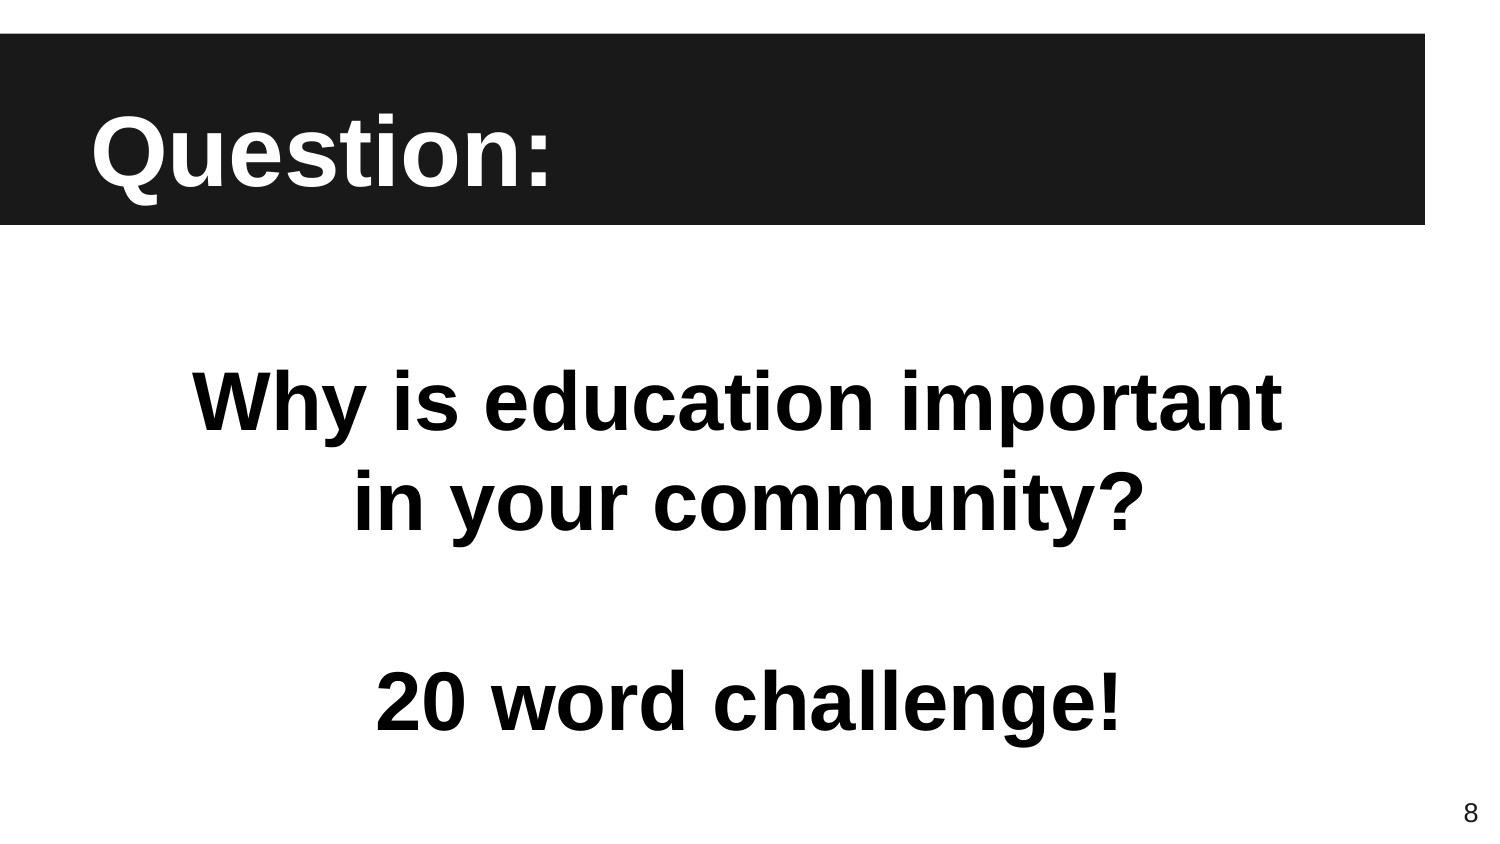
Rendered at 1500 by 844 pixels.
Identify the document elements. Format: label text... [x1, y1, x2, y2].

title Question: [75, 33, 1425, 221]
slide_number 8 [1403, 779, 1494, 844]
text_box Why is education important in your community? 20 word challenge! [7, 331, 1493, 466]
